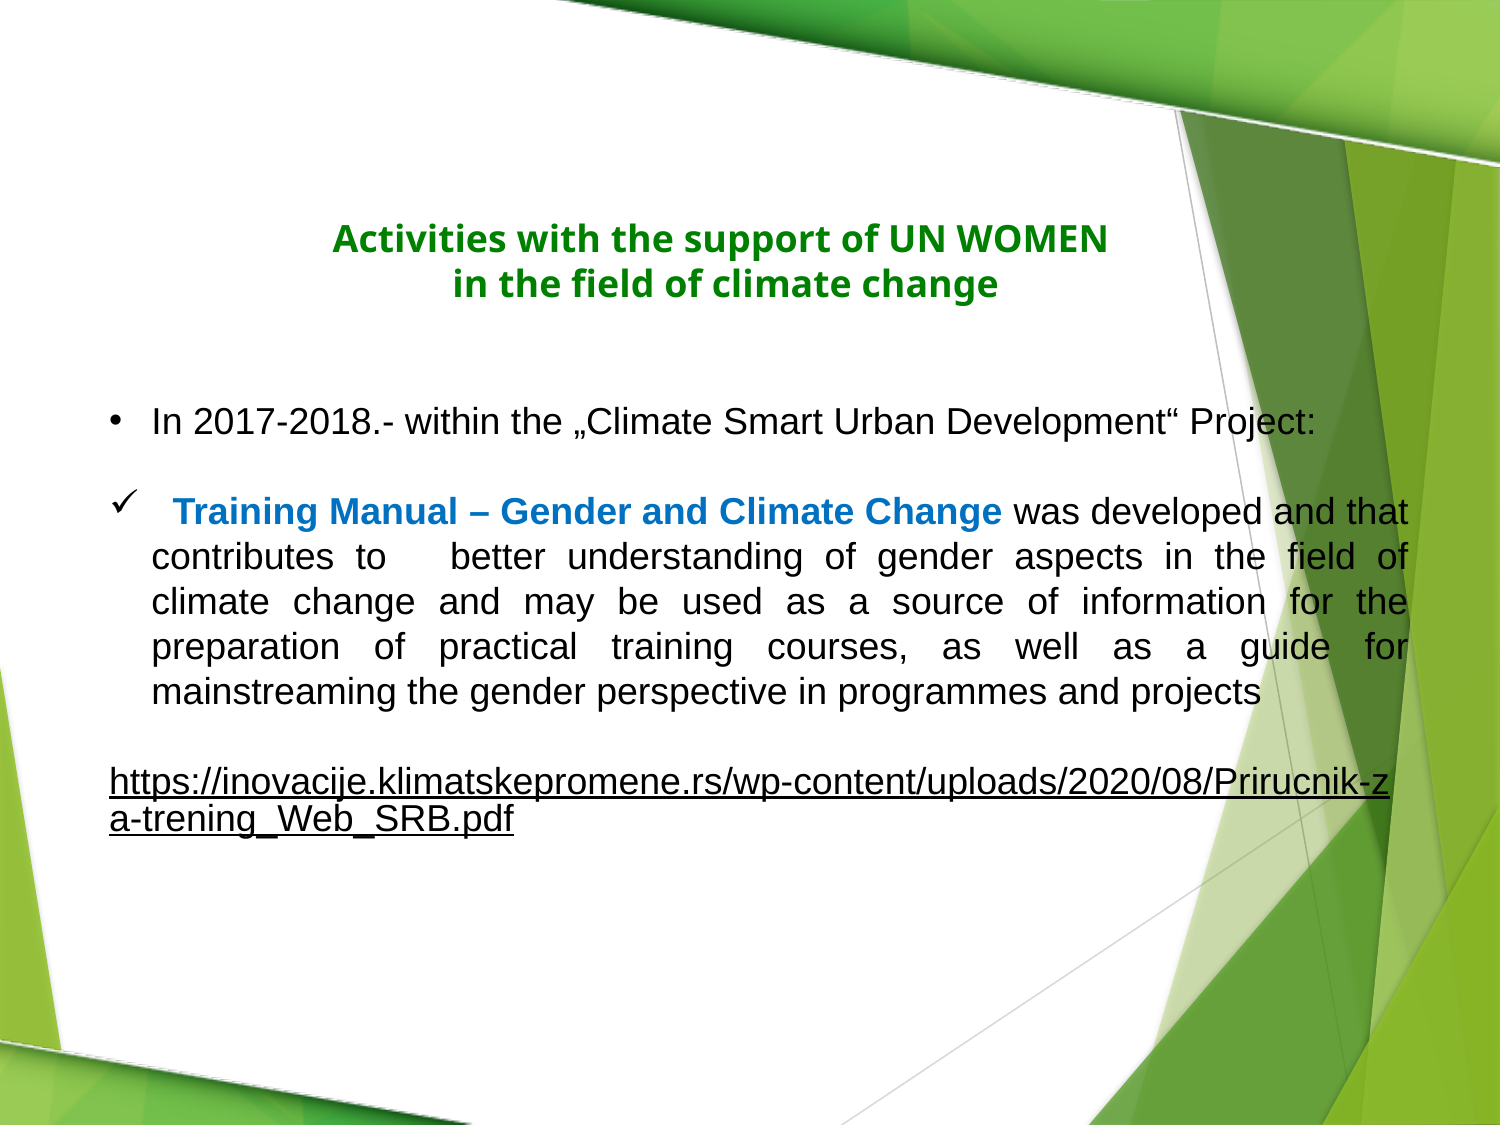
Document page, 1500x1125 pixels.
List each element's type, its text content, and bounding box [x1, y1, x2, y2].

picture [0, 0, 1500, 1125]
text_box In 2017-2018.- within the „Climate Smart Urban Development“ Project: Training Manual – Gender and Climate Change was developed and that contributes to better understanding of gender aspects in the field of climate change and may be used as a source of information for the preparation of practical training courses, as well as a guide for mainstreaming the gender perspective in programmes and projects https://inovacije.klimatskepromene.rs/wp-content/uploads/2020/08/Prirucnik-za-trening_Web_SRB.pdf [94, 355, 1424, 933]
text_box Activities with the support of UN WOMEN in the field of climate change [118, 208, 1333, 355]
